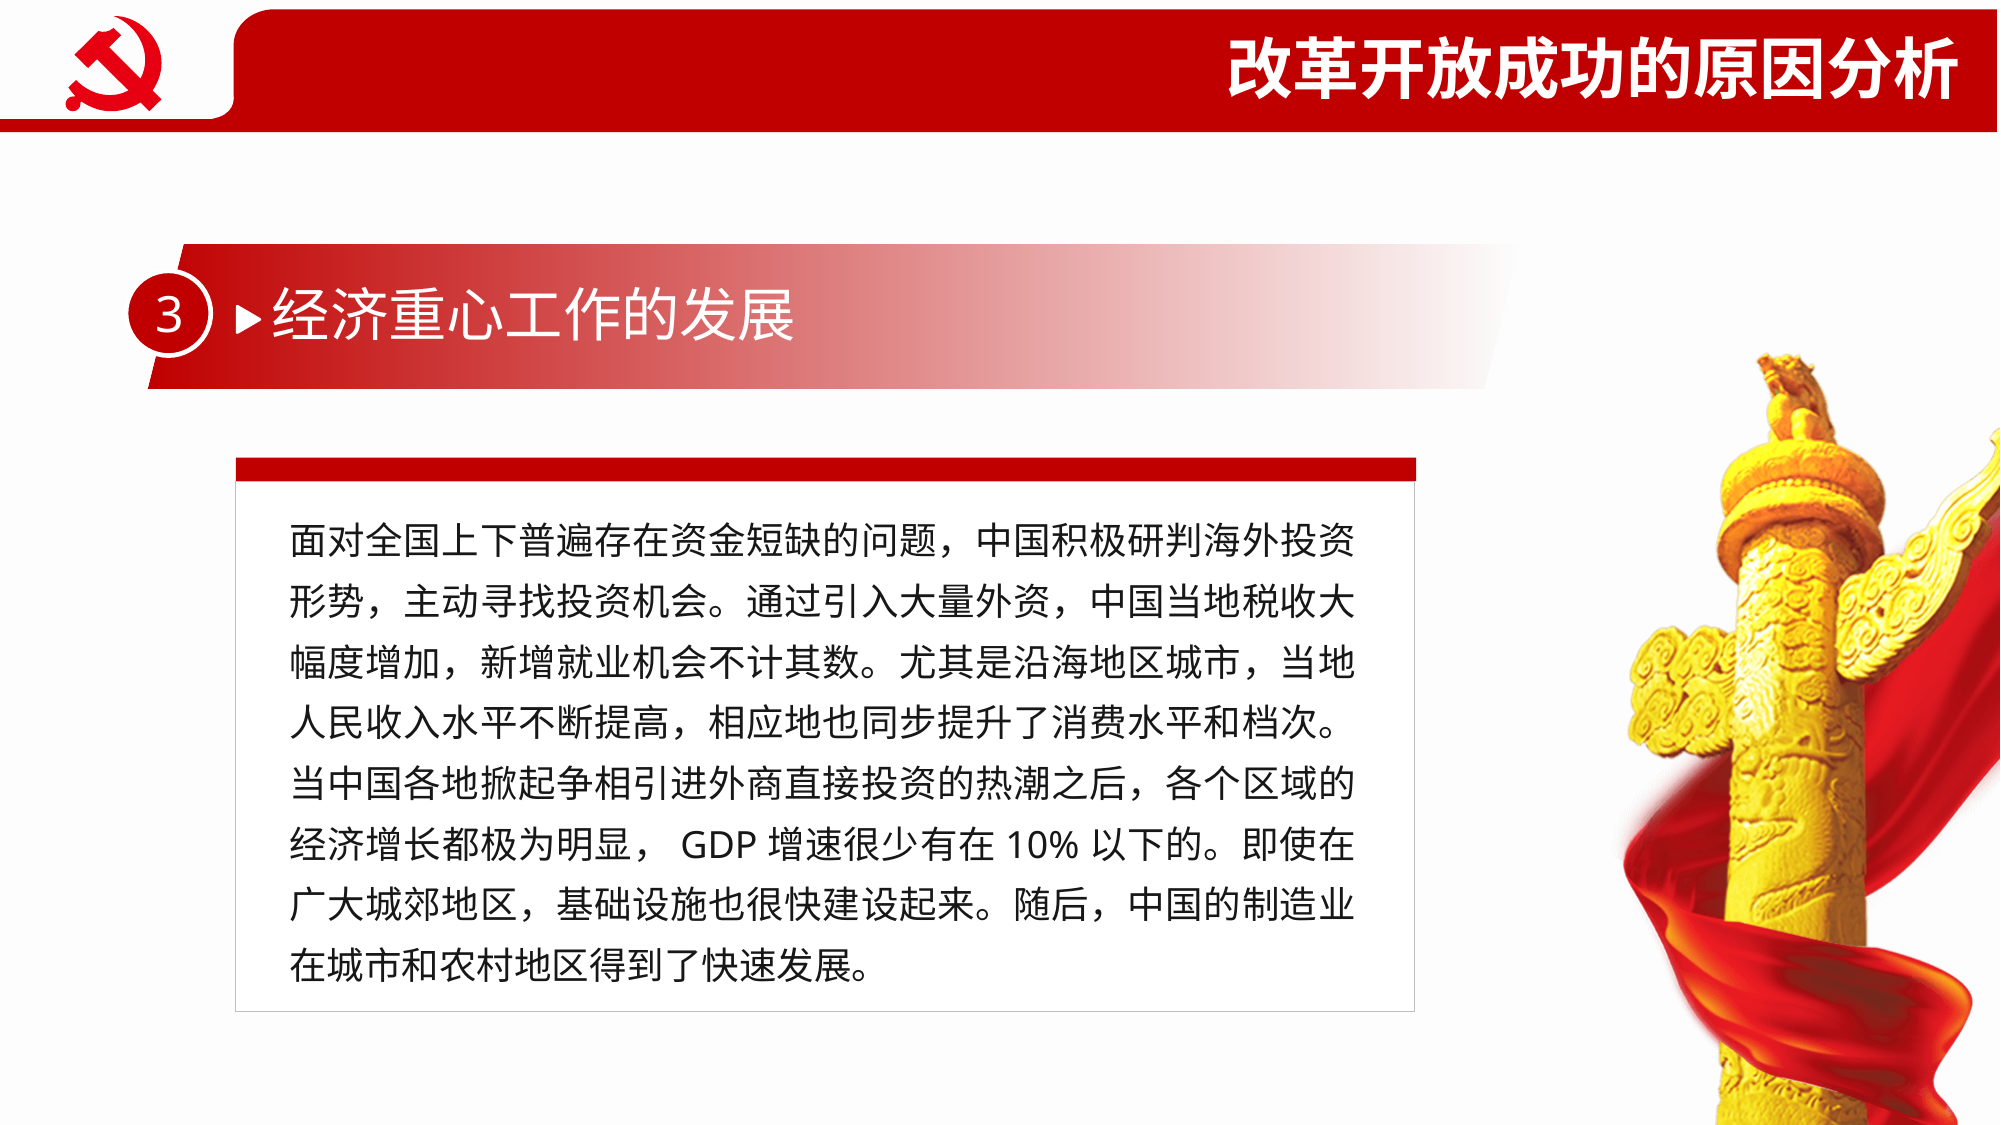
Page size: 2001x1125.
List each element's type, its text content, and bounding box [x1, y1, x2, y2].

text_box 面对全国上下普遍存在资金短缺的问题，中国积极研判海外投资形势，主动寻找投资机会。通过引入大量外资，中国当地税收大幅度增加，新增就业机会不计其数。尤其是沿海地区城市，当地人民收入水平不断提高，相应地也同步提升了消费水平和档次。当中国各地掀起争相引进外商直接投资的热潮之后，各个区域的经济增长都极为明显，GDP增速很少有在10%以下的。即使在广大城郊地区，基础设施也很快建设起来。随后，中国的制造业在城市和农村地区得到了快速发展。 [272, 492, 1373, 996]
picture [1604, 350, 2000, 1125]
text_box [235, 305, 262, 334]
text_box [235, 457, 1417, 482]
text_box 经济重心工作的发展 [257, 270, 1388, 356]
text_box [125, 270, 211, 356]
text_box [235, 480, 1415, 1013]
text_box [147, 244, 1520, 389]
